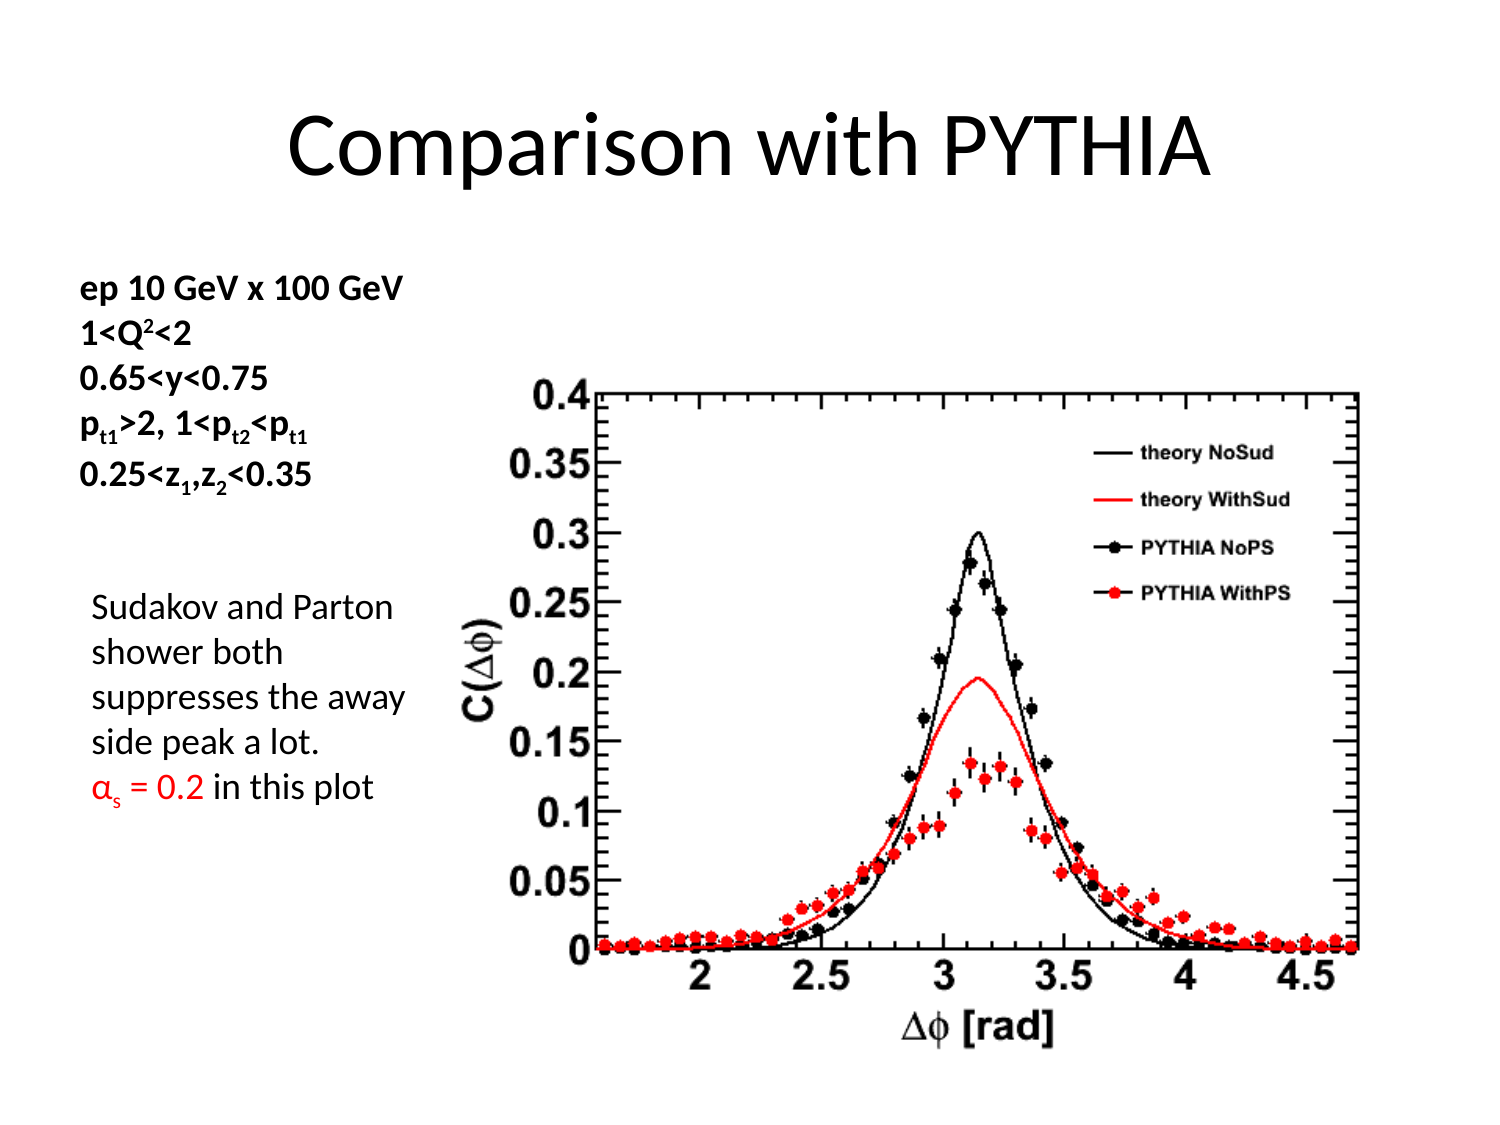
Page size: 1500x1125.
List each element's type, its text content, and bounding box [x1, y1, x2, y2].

picture [454, 361, 1435, 1055]
title Comparison with PYTHIA [75, 45, 1425, 233]
text_box Sudakov and Parton shower both suppresses the away side peak a lot. αs = 0.2 in this plot [76, 574, 443, 821]
text_box ep 10 GeV x 100 GeV 1<Q2<2 0.65<y<0.75 pt1>2, 1<pt2<pt1 0.25<z1,z2<0.35 [64, 255, 455, 508]
